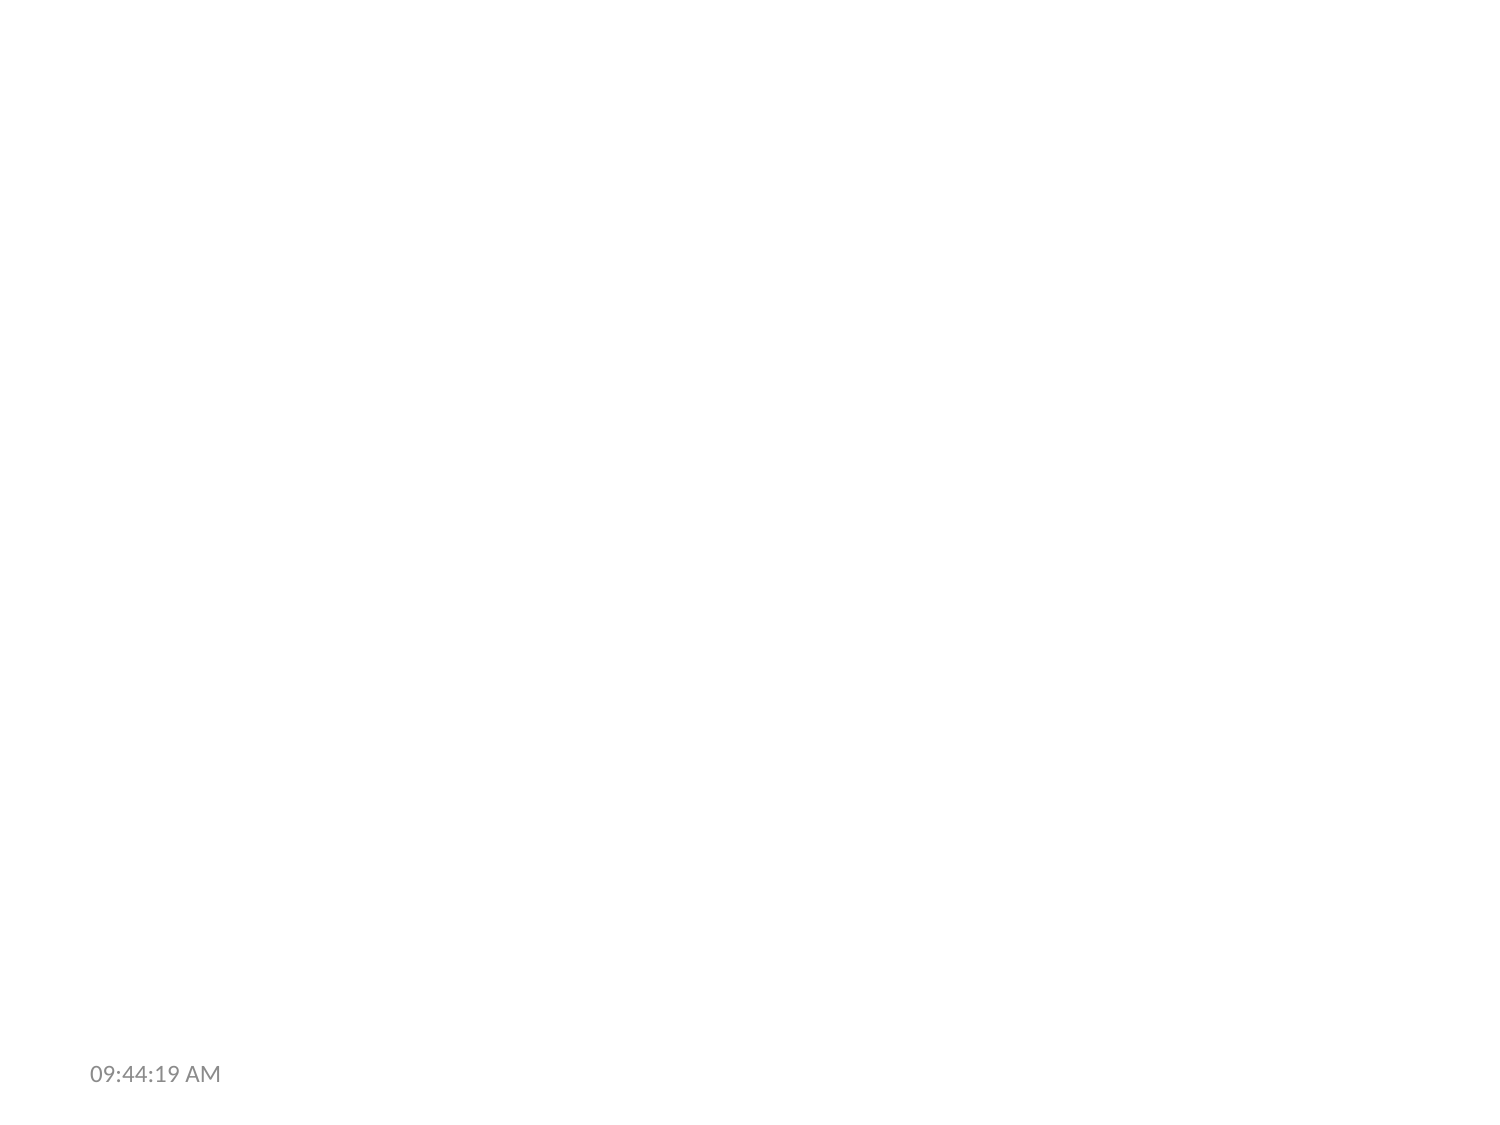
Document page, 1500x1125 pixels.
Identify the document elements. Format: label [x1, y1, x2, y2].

slide_number [75, 1042, 425, 1103]
